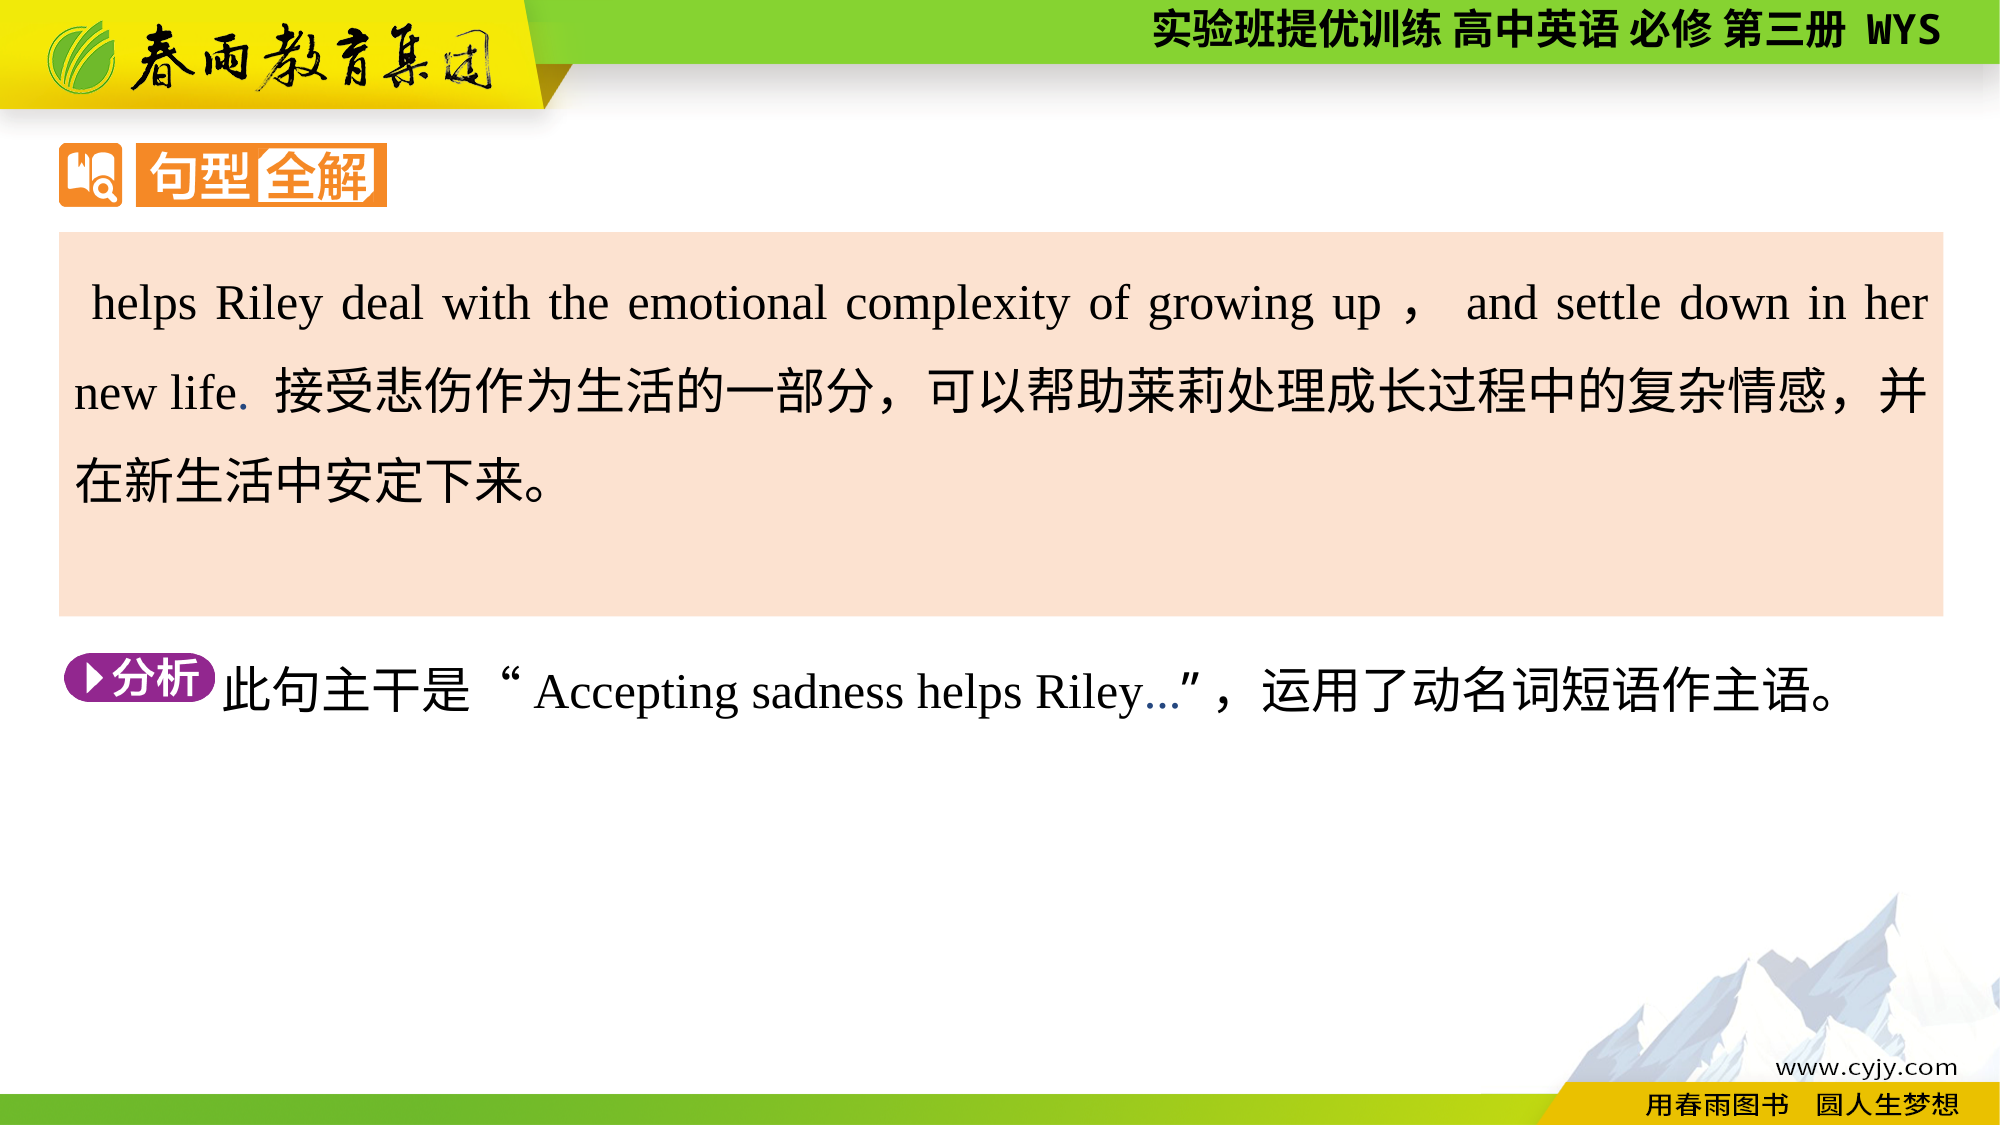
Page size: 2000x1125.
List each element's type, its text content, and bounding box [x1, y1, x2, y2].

text_box 此句主干是“Accepting sadness helps Riley...”，运用了动名词短语作主语。 [59, 621, 1944, 727]
picture [0, 0, 2000, 1125]
